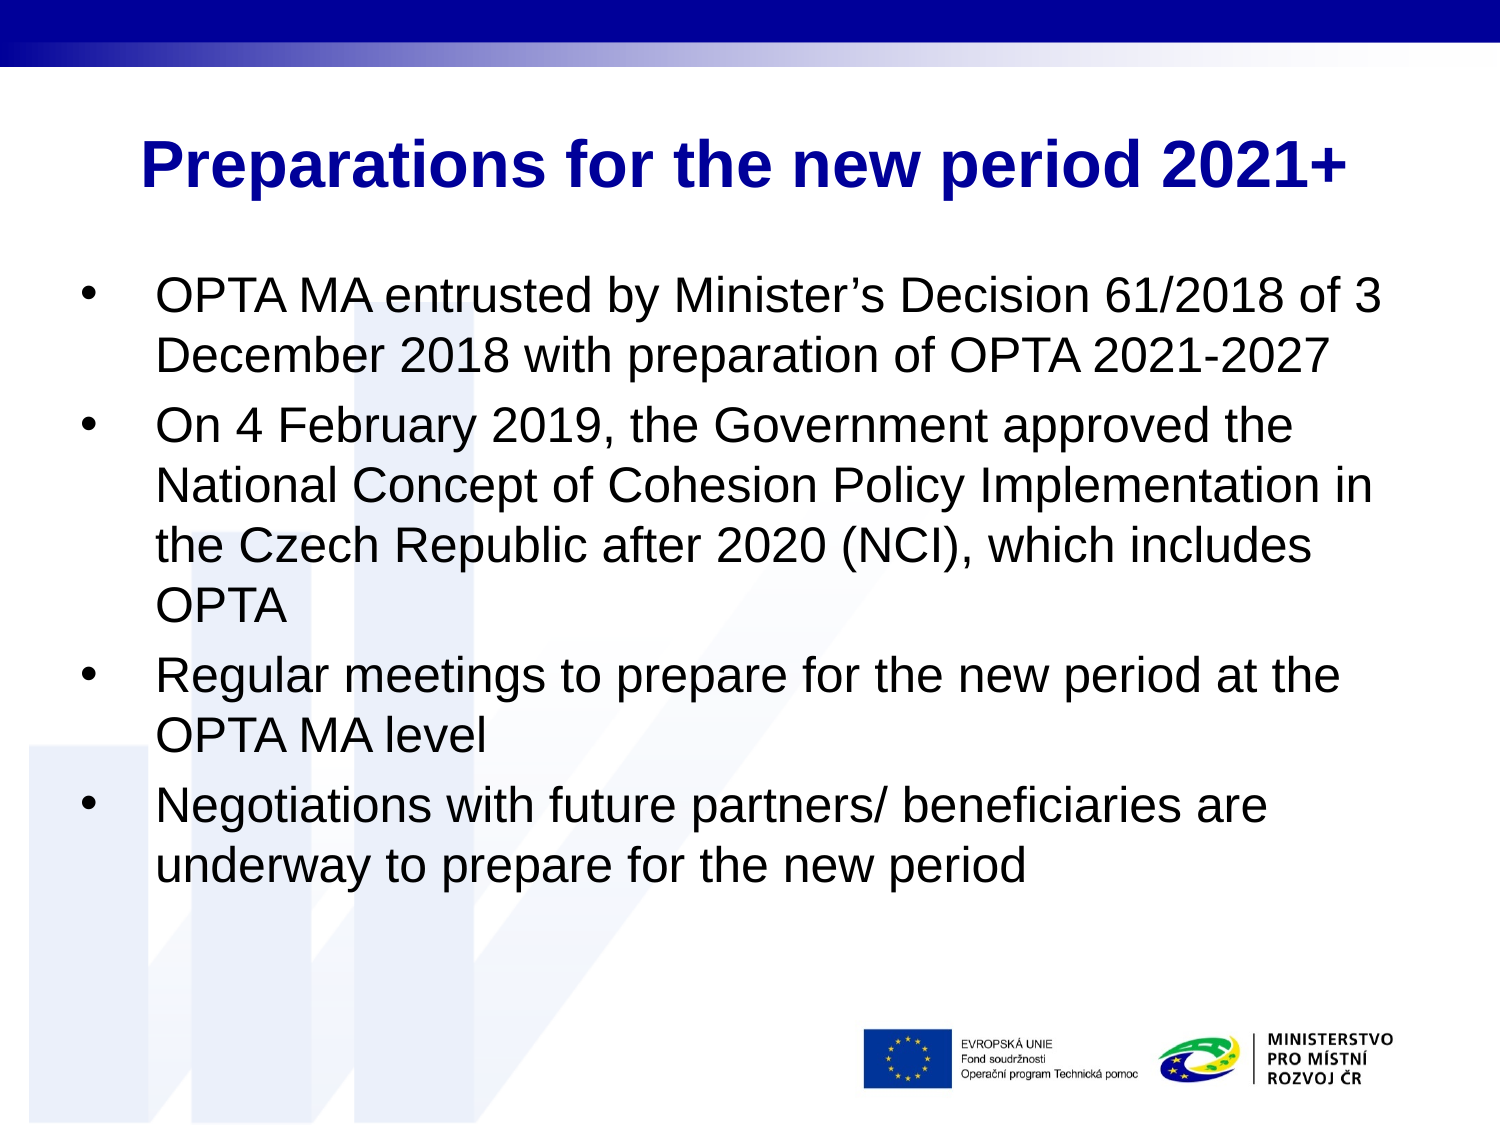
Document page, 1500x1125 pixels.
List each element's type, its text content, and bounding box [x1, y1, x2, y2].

list OPTA MA entrusted by Minister’s Decision 61/2018 of 3 December 2018 with preparation of OPTA 2021-2027 On 4 February 2019, the Government approved the National Concept of Cohesion Policy Implementation in the Czech Republic after 2020 (NCI), which includes OPTA Regular meetings to prepare for the new period at the OPTA MA level Negotiations with future partners/ beneficiaries are underway to prepare for the new period [64, 255, 1425, 1012]
title Preparations for the new period 2021+ [64, 113, 1425, 197]
picture [29, 302, 1412, 1125]
